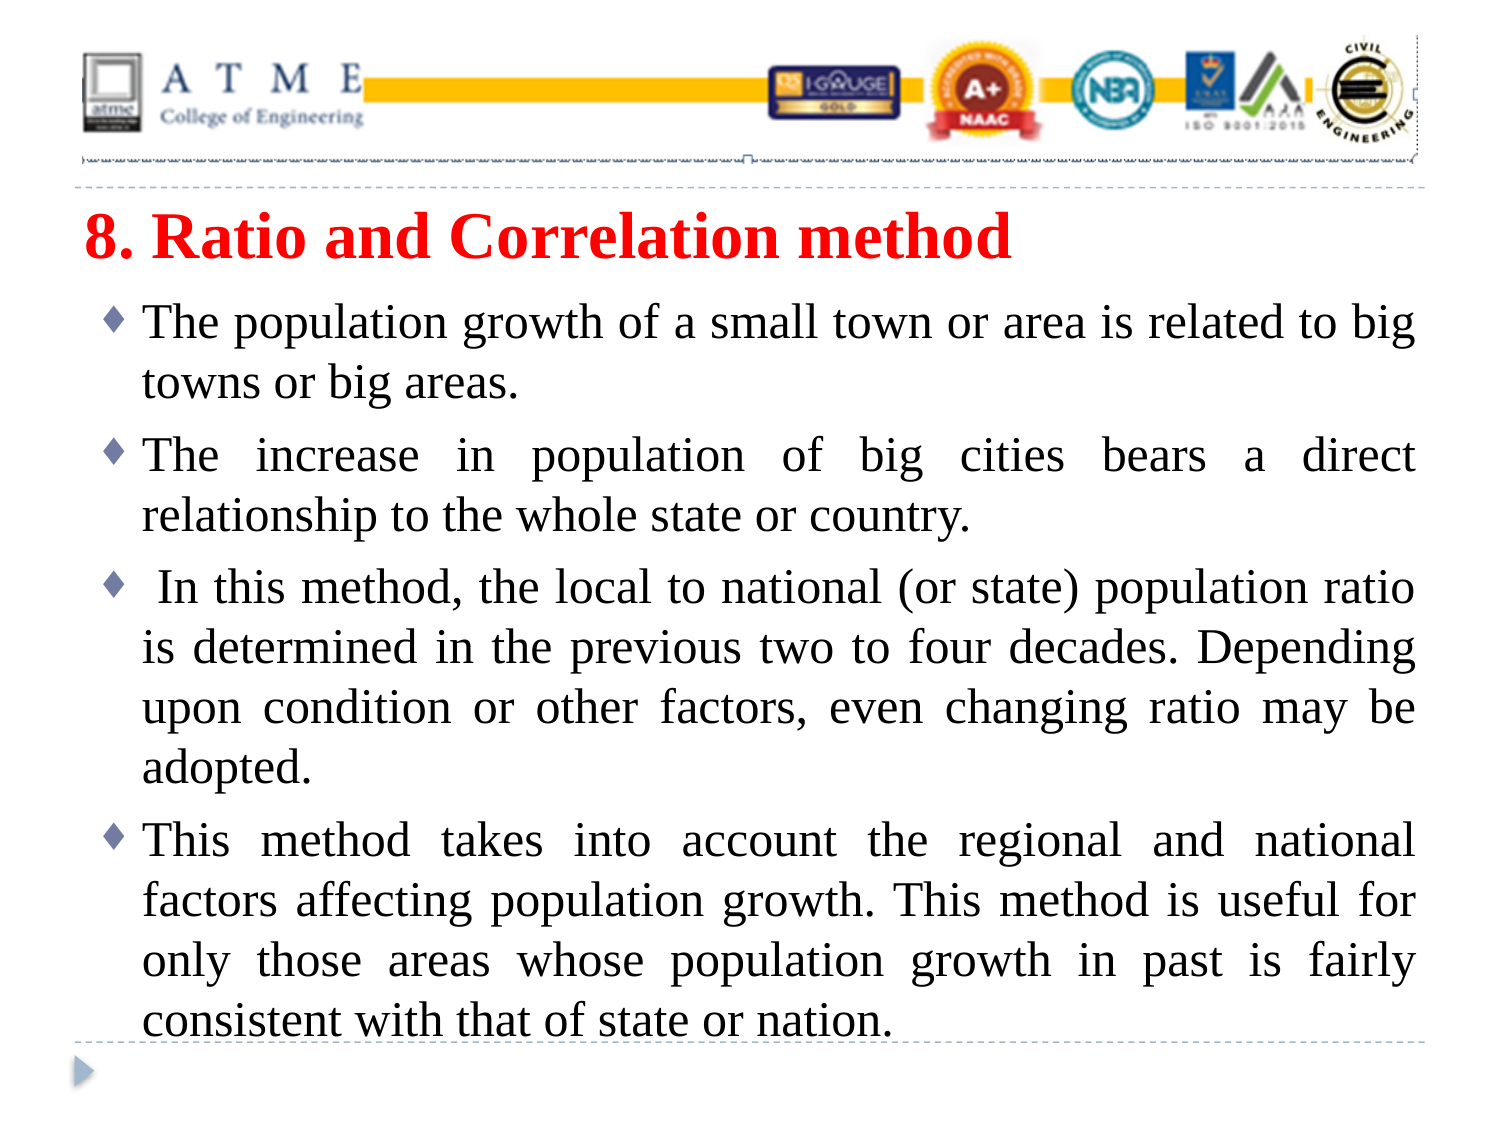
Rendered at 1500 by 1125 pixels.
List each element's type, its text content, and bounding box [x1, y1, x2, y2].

title 8. Ratio and Correlation method [70, 164, 1421, 280]
list The population growth of a small town or area is related to big towns or big areas. The increase in population of big cities bears a direct relationship to the whole state or country. In this method, the local to national (or state) population ratio is determined in the previous two to four decades. Depending upon condition or other factors, even changing ratio may be adopted. This method takes into account the regional and national factors affecting population growth. This method is useful for only those areas whose population growth in past is fairly consistent with that of state or nation. [82, 281, 1432, 1125]
picture [82, 35, 1418, 164]
